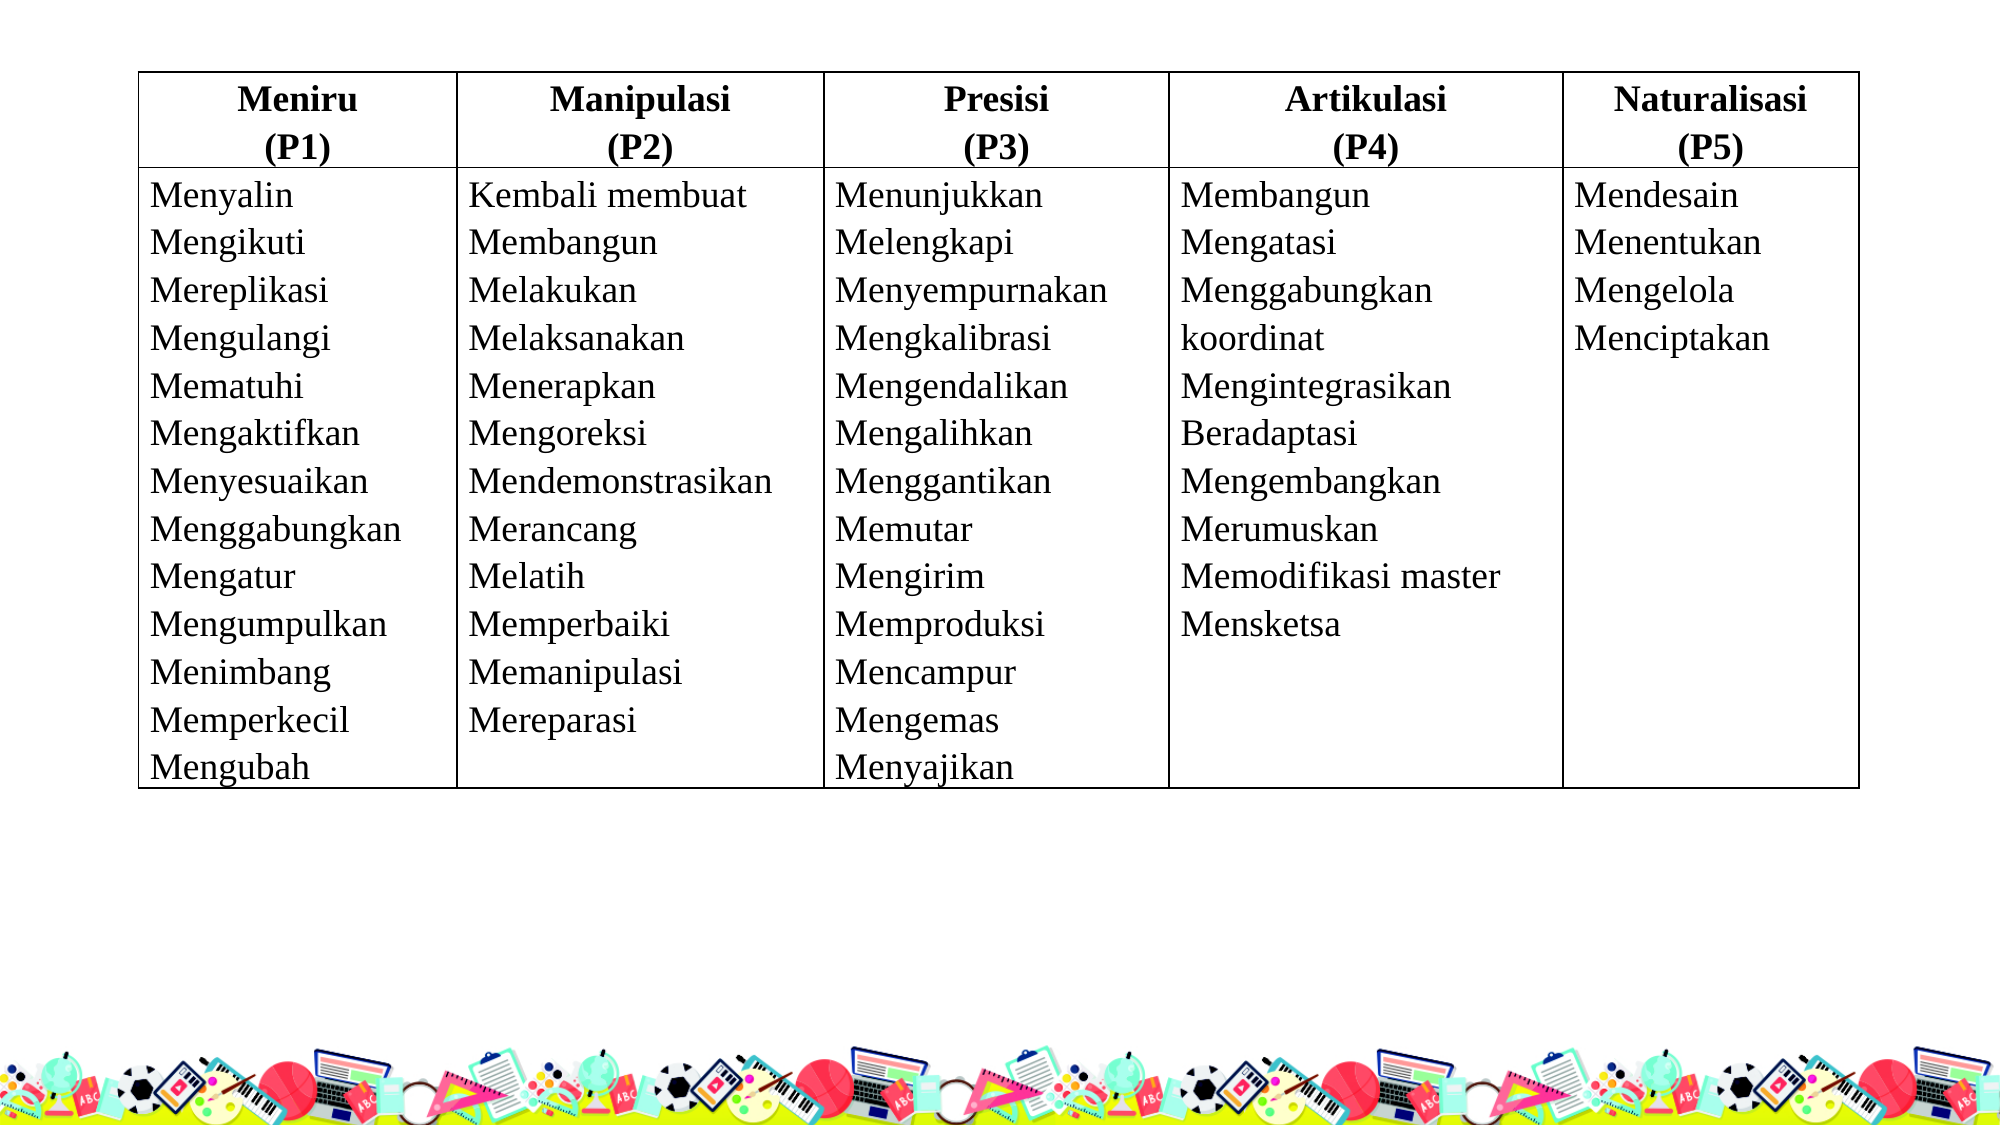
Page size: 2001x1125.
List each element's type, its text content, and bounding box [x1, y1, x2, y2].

table_cell Menyalin Mengikuti Mereplikasi Mengulangi Mematuhi Mengaktifkan Menyesuaikan Menggabungkan Mengatur Mengumpulkan Menimbang Memperkecil Mengubah [139, 168, 456, 787]
table_cell Kembali membuat Membangun Melakukan Melaksanakan Menerapkan Mengoreksi Mendemonstrasikan Merancang Melatih Memperbaiki Memanipulasi Mereparasi [458, 168, 823, 787]
table_cell Membangun Mengatasi Menggabungkan koordinat Mengintegrasikan Beradaptasi Mengembangkan Merumuskan Memodifikasi master Mensketsa [1170, 168, 1562, 787]
table_header Manipulasi (P2) [458, 73, 823, 167]
table_header Artikulasi (P4) [1170, 73, 1562, 167]
table_header Meniru (P1) [139, 73, 456, 167]
picture [0, 0, 2000, 1125]
table_header Naturalisasi (P5) [1564, 73, 1858, 167]
table_cell Mendesain Menentukan Mengelola Menciptakan [1564, 168, 1858, 787]
table_header Presisi (P3) [825, 73, 1168, 167]
table_cell Menunjukkan Melengkapi Menyempurnakan Mengkalibrasi Mengendalikan Mengalihkan Menggantikan Memutar Mengirim Memproduksi Mencampur Mengemas Menyajikan [825, 168, 1168, 787]
